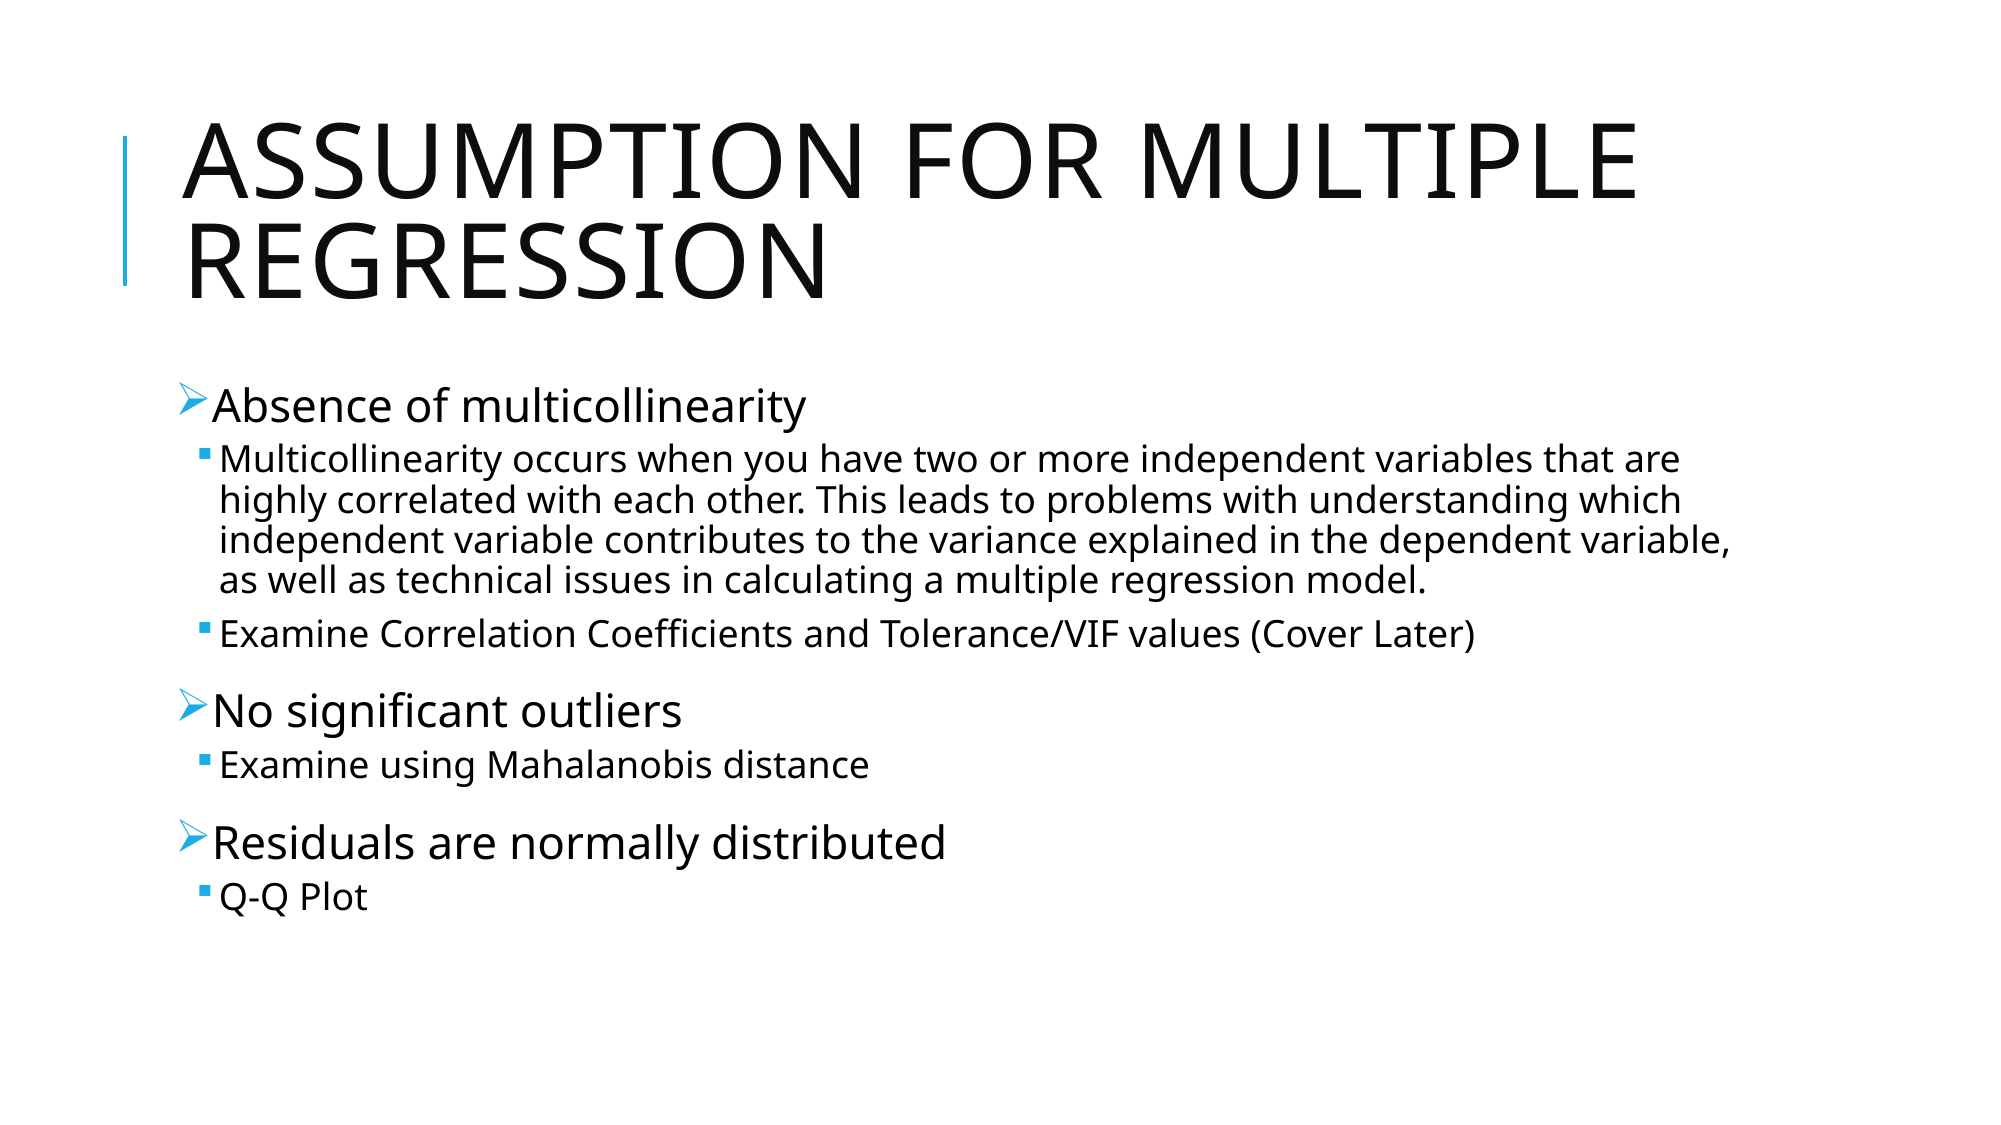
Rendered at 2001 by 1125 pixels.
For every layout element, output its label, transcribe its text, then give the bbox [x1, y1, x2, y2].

title Assumption for multiple regression [168, 96, 1763, 342]
list Absence of multicollinearity Multicollinearity occurs when you have two or more independent variables that are highly correlated with each other. This leads to problems with understanding which independent variable contributes to the variance explained in the dependent variable, as well as technical issues in calculating a multiple regression model. Examine Correlation Coefficients and Tolerance/VIF values (Cover Later) No significant outliers Examine using Mahalanobis distance Residuals are normally distributed Q-Q Plot [168, 375, 1763, 1035]
